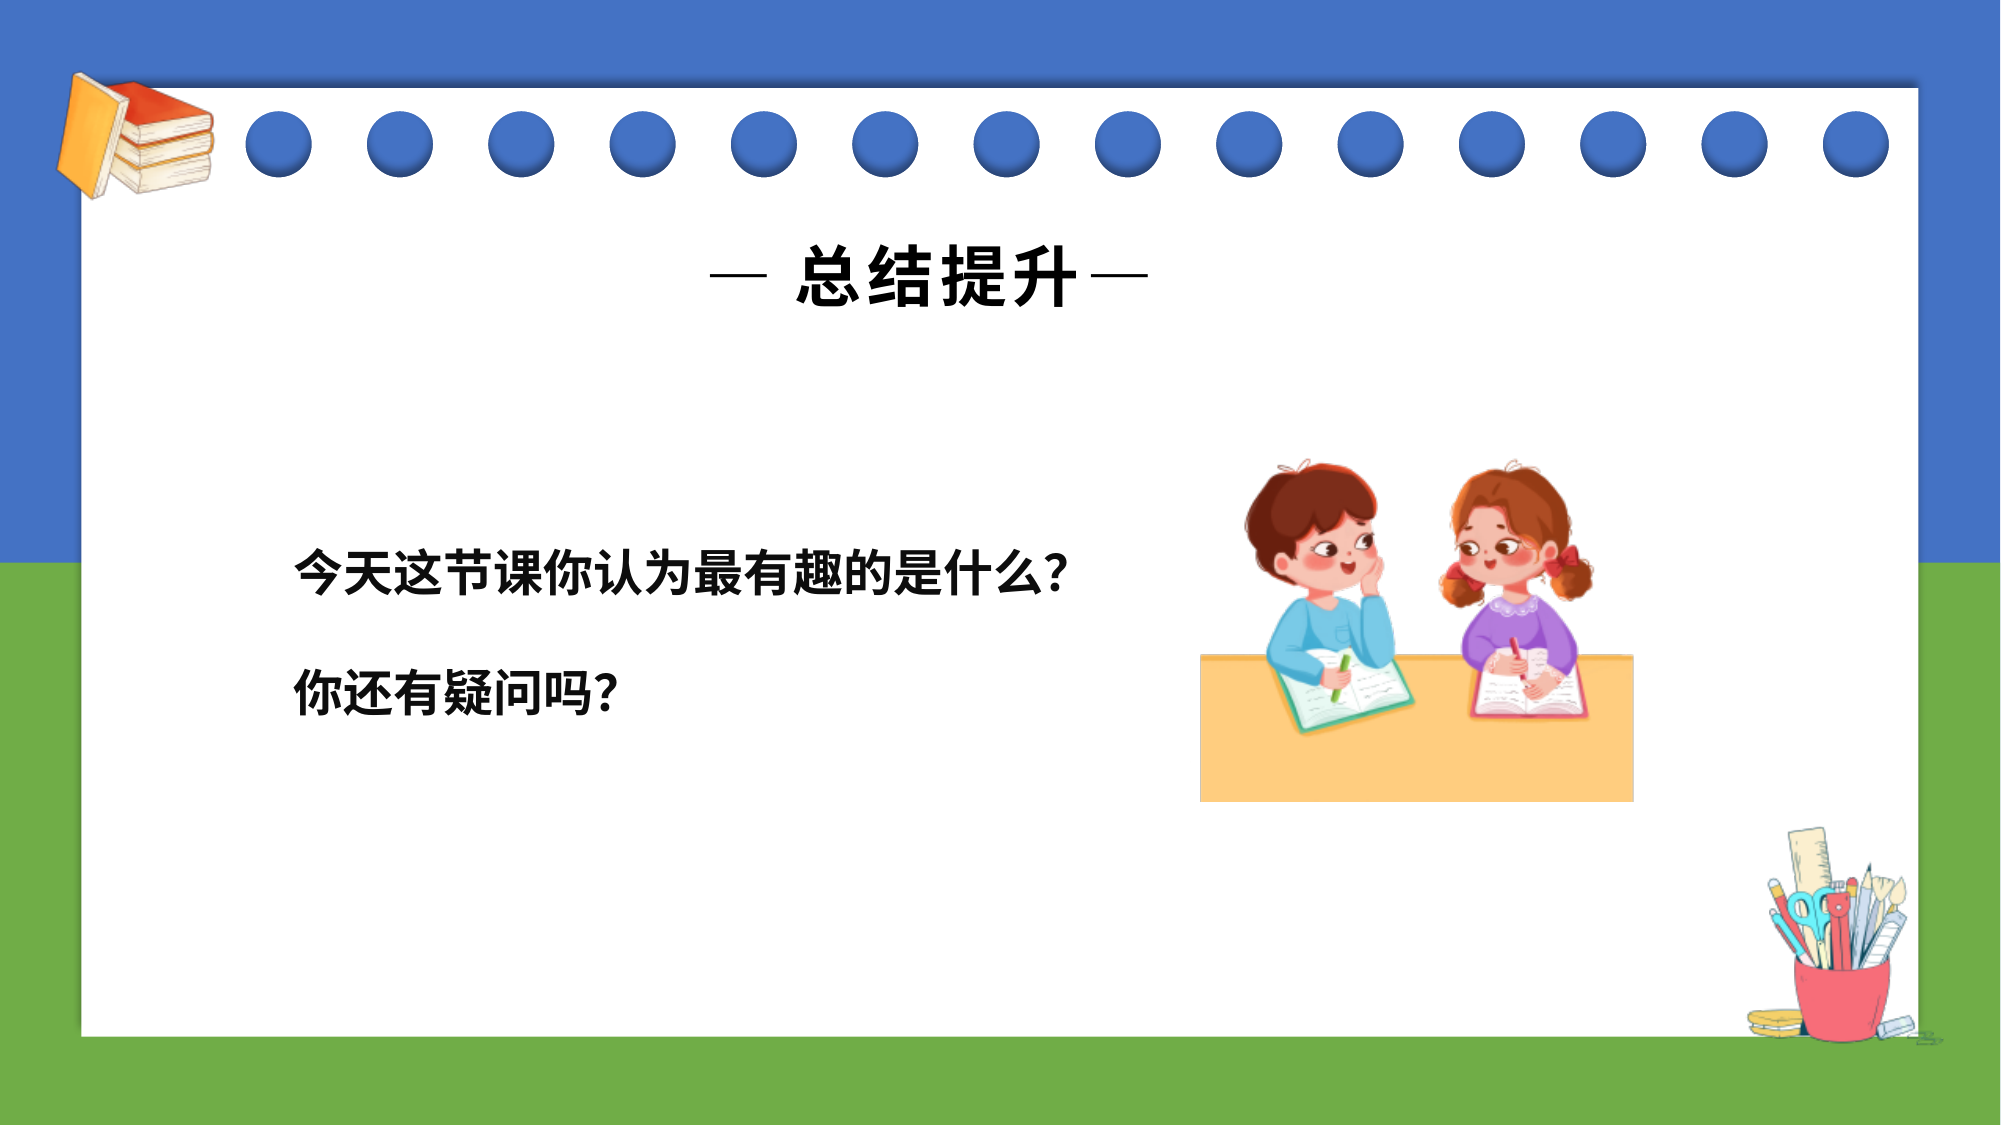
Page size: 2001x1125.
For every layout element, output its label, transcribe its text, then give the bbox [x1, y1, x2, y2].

text_box —总结提升— [693, 238, 1356, 345]
text_box 今天这节课你认为最有趣的是什么？ 你还有疑问吗？ [278, 474, 1143, 730]
picture [1707, 796, 1984, 1075]
picture [51, 49, 220, 218]
picture [1143, 398, 1682, 802]
